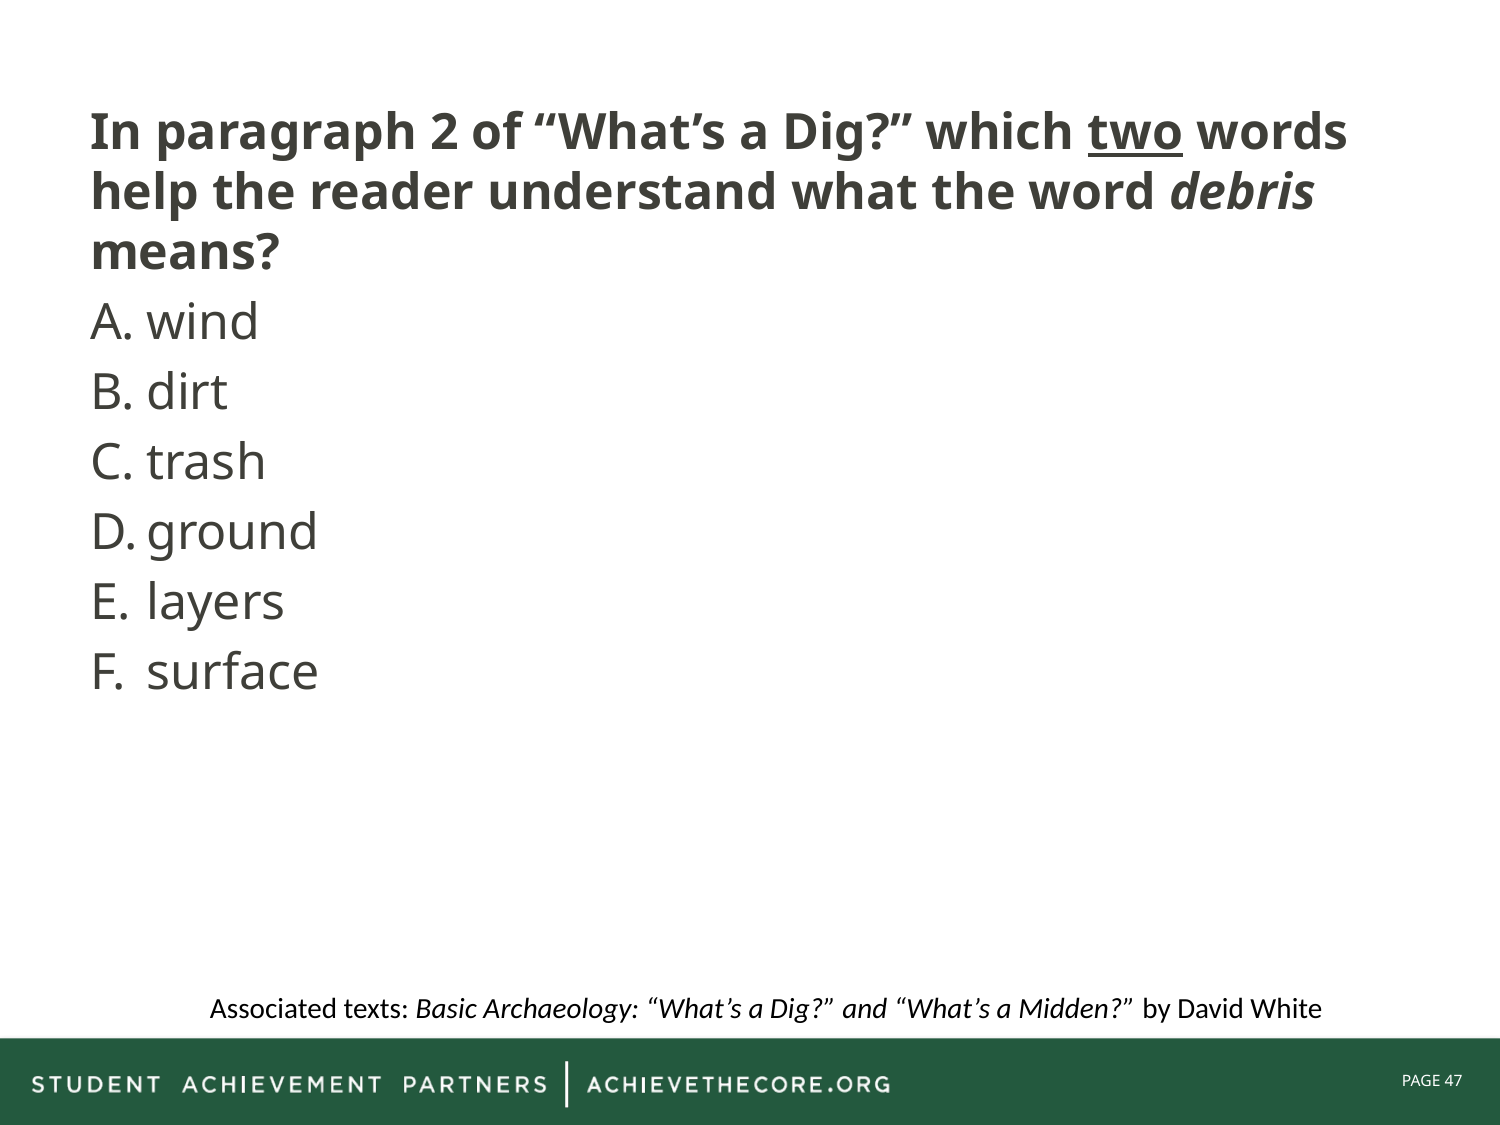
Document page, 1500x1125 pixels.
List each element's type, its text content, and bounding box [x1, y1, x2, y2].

list In paragraph 2 of “What’s a Dig?” which two words help the reader understand what the word debris means? wind dirt trash ground layers surface [75, 92, 1425, 895]
text_box Associated texts: Basic Archaeology: “What’s a Dig?” and “What’s a Midden?” by David White [107, 981, 1425, 1032]
